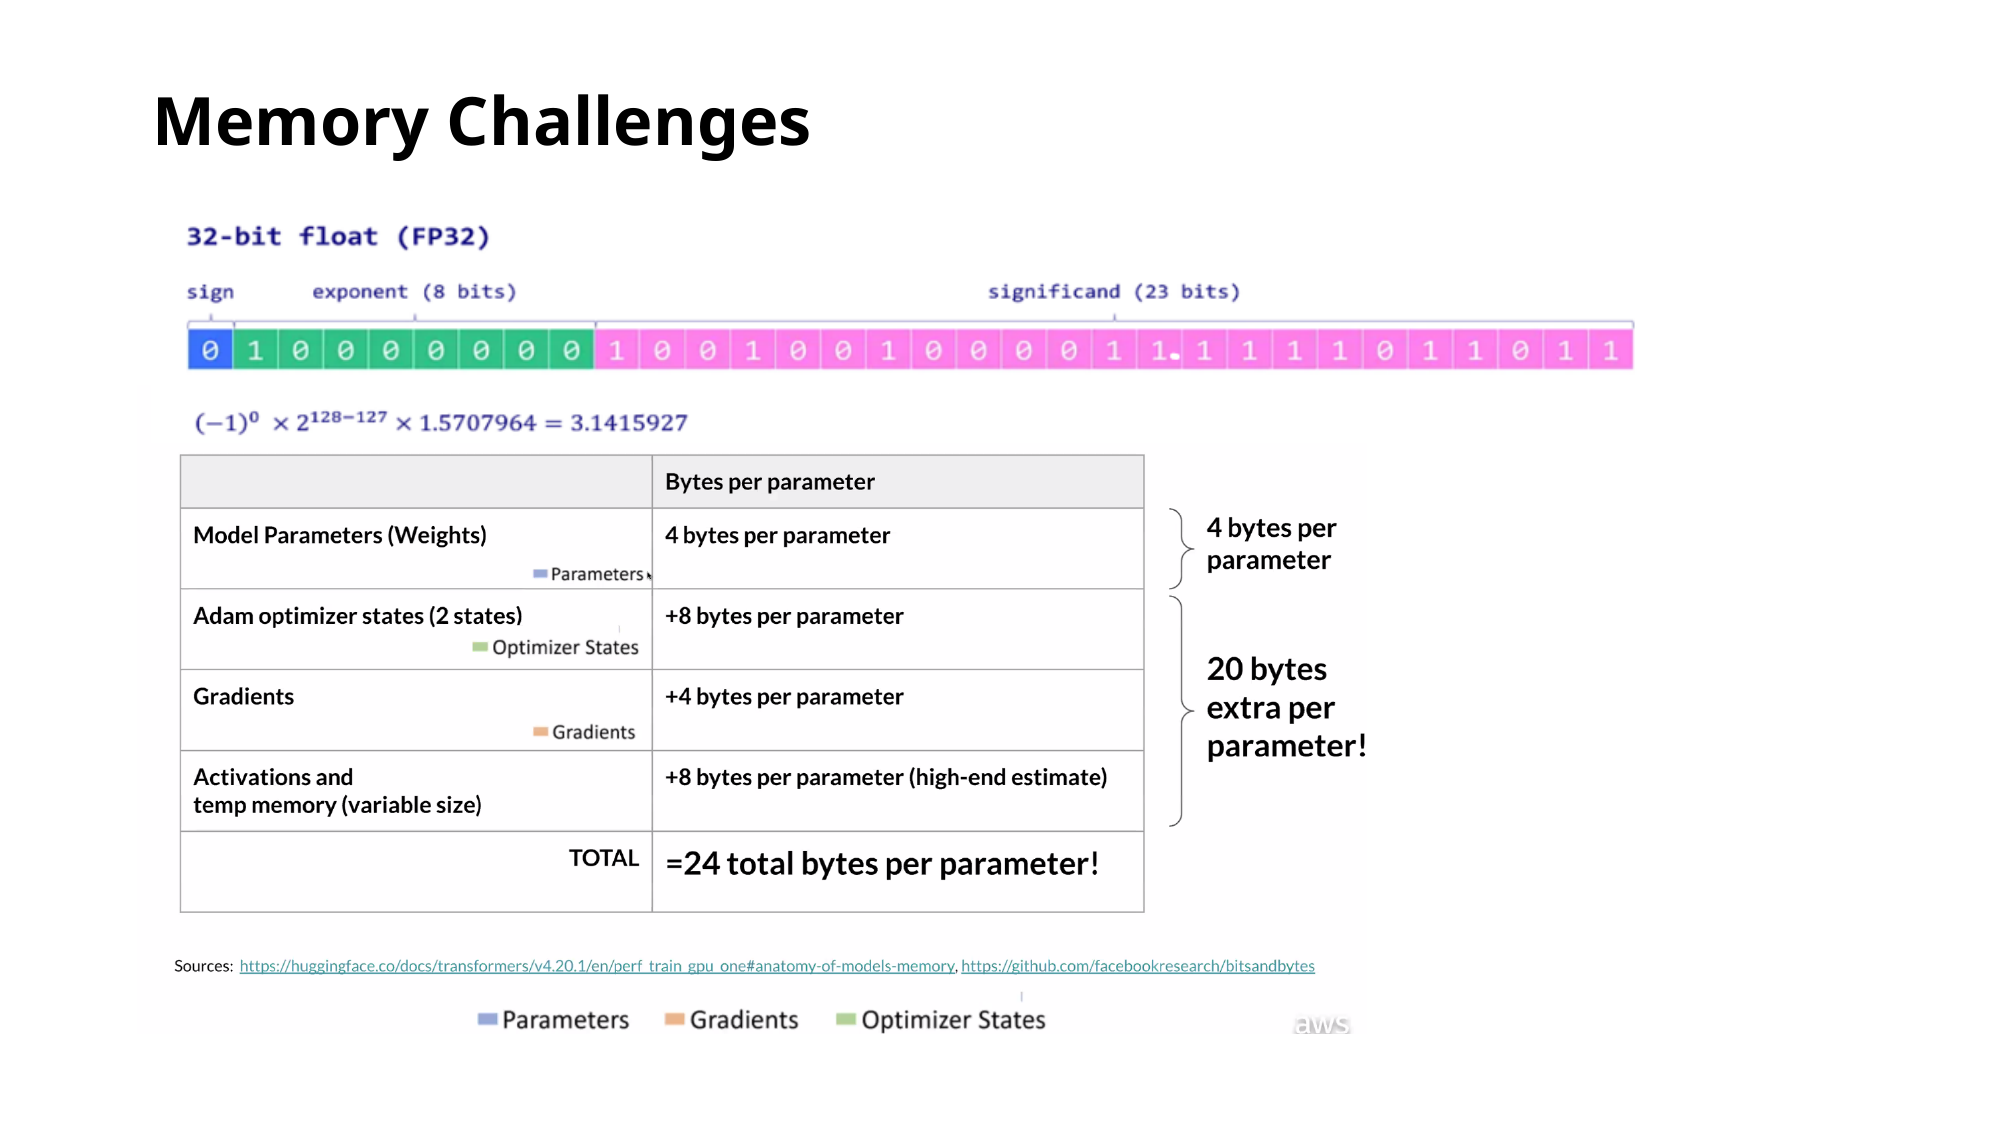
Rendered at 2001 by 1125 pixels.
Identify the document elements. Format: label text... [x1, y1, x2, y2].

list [137, 385, 1367, 1034]
title Memory Challenges [137, 59, 1863, 189]
picture [151, 216, 1677, 444]
text_box [104, 215, 1368, 278]
